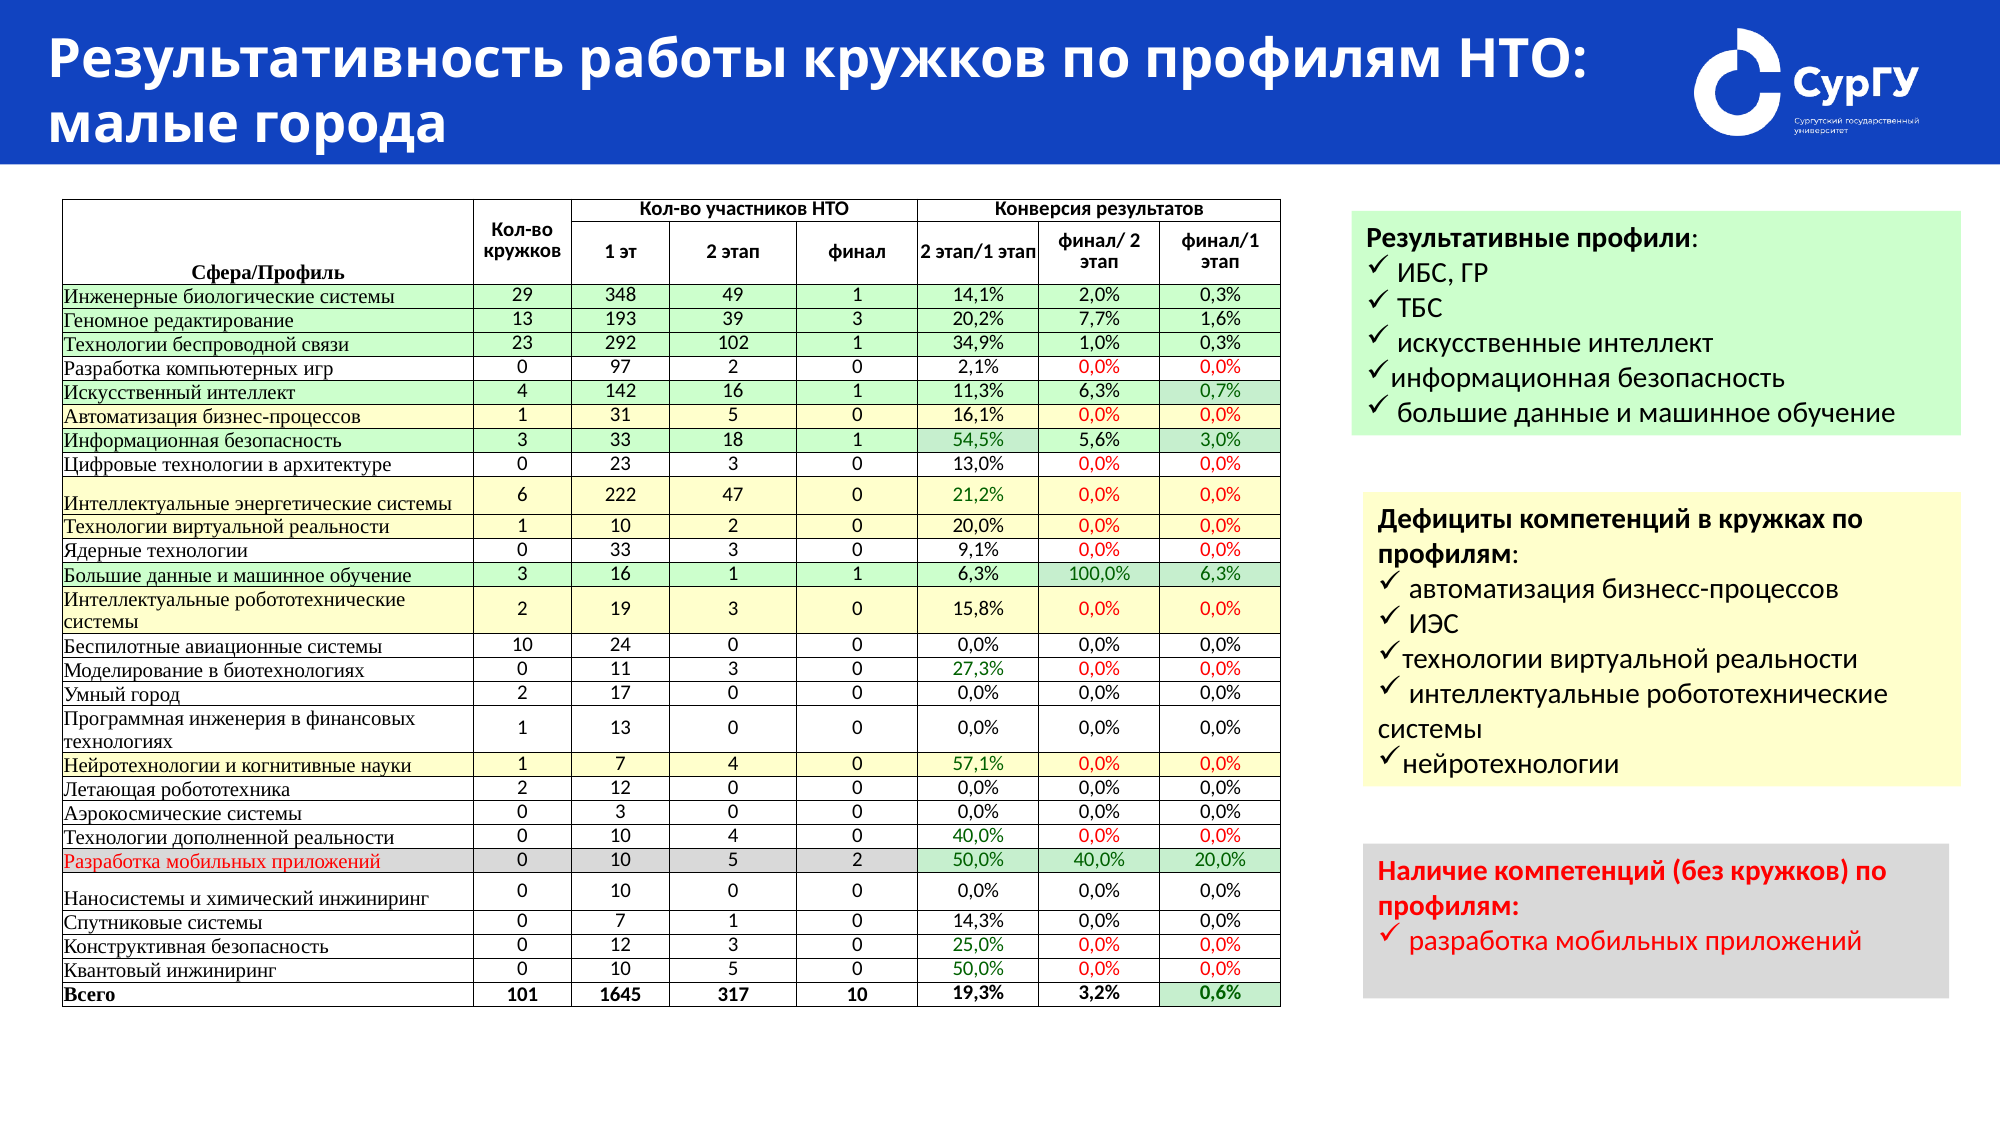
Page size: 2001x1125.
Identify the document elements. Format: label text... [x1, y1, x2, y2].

table_cell 0,0% [1160, 753, 1280, 776]
table_cell 20,0% [918, 515, 1038, 538]
table_cell 0 [797, 658, 917, 681]
table_cell 0,0% [1160, 477, 1280, 514]
table_cell 292 [572, 333, 669, 356]
table_cell 1 [797, 429, 917, 452]
table_cell 50,0% [918, 849, 1038, 872]
table_cell 0,3% [1160, 333, 1280, 356]
table_cell 3 [670, 453, 796, 476]
table_cell 31 [572, 405, 669, 428]
table_cell 2 [474, 682, 571, 705]
table_cell 0 [474, 959, 571, 982]
table_cell 1 [797, 333, 917, 356]
table_cell Геномное редактирование [63, 309, 473, 332]
table_cell 0,0% [1160, 539, 1280, 562]
table_cell 0 [474, 357, 571, 380]
table_cell 2 [474, 777, 571, 800]
table_cell Технологии беспроводной связи [63, 333, 473, 356]
table_cell Аэрокосмические системы [63, 801, 473, 824]
table_cell 0,0% [1039, 801, 1159, 824]
table_cell 3,0% [1160, 429, 1280, 452]
table_cell 13 [572, 706, 669, 752]
table_cell финал/1 этап [1160, 222, 1280, 284]
table_cell 0,0% [1039, 357, 1159, 380]
table_header Кол-во участников НТО [572, 200, 917, 221]
table_cell Разработка компьютерных игр [63, 357, 473, 380]
table_cell 33 [572, 539, 669, 562]
table_cell 2,0% [1039, 285, 1159, 308]
table_cell 10 [572, 873, 669, 910]
table_cell 0 [670, 682, 796, 705]
table_cell 0,0% [1160, 959, 1280, 982]
table_cell 5 [670, 849, 796, 872]
table_cell 0,0% [1160, 453, 1280, 476]
table_cell 3 [572, 801, 669, 824]
table_cell Инженерные биологические системы [63, 285, 473, 308]
table_cell 23 [474, 333, 571, 356]
table_cell 15,8% [918, 587, 1038, 633]
table_header Сфера/Профиль [63, 200, 473, 284]
table_cell 7 [572, 753, 669, 776]
table_cell 3 [670, 658, 796, 681]
table_cell 0 [797, 753, 917, 776]
table_cell 0 [797, 825, 917, 848]
table_cell 16 [572, 563, 669, 586]
table_cell 0 [670, 777, 796, 800]
table_cell 19,3% [918, 983, 1038, 1006]
table_cell 27,3% [918, 658, 1038, 681]
table_cell 20,0% [1160, 849, 1280, 872]
table_cell 34,9% [918, 333, 1038, 356]
table_header Кол-во кружков [474, 200, 571, 284]
table_cell 0 [797, 453, 917, 476]
table_cell 40,0% [918, 825, 1038, 848]
table_cell 0 [474, 873, 571, 910]
table_cell 7 [572, 911, 669, 934]
table_cell 0 [797, 357, 917, 380]
table_cell Моделирование в биотехнологиях [63, 658, 473, 681]
table_cell 0 [474, 825, 571, 848]
table_cell 0,0% [1039, 706, 1159, 752]
table_cell 20,2% [918, 309, 1038, 332]
table_cell 0,0% [1039, 587, 1159, 633]
table_cell 0,0% [1160, 405, 1280, 428]
table_cell 2 [670, 357, 796, 380]
table_cell 0,0% [1160, 825, 1280, 848]
text_box Результативные профили: ИБС, ГР ТБС искусственные интеллект информационная безопасность большие данные и машинное обучение [1351, 210, 1961, 436]
table_cell 1 эт [572, 222, 669, 284]
table_cell 0,0% [1039, 477, 1159, 514]
table_cell 12 [572, 777, 669, 800]
table_cell 0,0% [1160, 873, 1280, 910]
table_cell 0,0% [1160, 357, 1280, 380]
table_cell 0,0% [1160, 706, 1280, 752]
table_cell 0 [797, 911, 917, 934]
table_cell 0 [474, 539, 571, 562]
table_cell 0 [797, 539, 917, 562]
table_cell 16,1% [918, 405, 1038, 428]
table_cell 142 [572, 381, 669, 404]
table_cell 9,1% [918, 539, 1038, 562]
table_cell 0 [474, 801, 571, 824]
table_cell 39 [670, 309, 796, 332]
table_cell 1,0% [1039, 333, 1159, 356]
text_box Дефициты компетенций в кружках по профилям: автоматизация бизнесс-процессов ИЭС технологии виртуальной реальности интеллектуальные робототехнические системы нейротехнологии [1363, 492, 1961, 787]
table_cell 1 [797, 563, 917, 586]
table_cell 0,0% [1039, 959, 1159, 982]
table_cell 54,5% [918, 429, 1038, 452]
table_cell Беспилотные авиационные системы [63, 634, 473, 657]
table_cell 0,0% [918, 873, 1038, 910]
table_cell 3 [474, 563, 571, 586]
table_cell 0,7% [1160, 381, 1280, 404]
table_cell 4 [670, 825, 796, 848]
table_cell 0,0% [1039, 539, 1159, 562]
table_cell 0 [670, 706, 796, 752]
table_cell 18 [670, 429, 796, 452]
table_cell Информационная безопасность [63, 429, 473, 452]
table_cell Большие данные и машинное обучение [63, 563, 473, 586]
table_cell 1 [797, 285, 917, 308]
table_cell 101 [474, 983, 571, 1006]
table_cell 3,2% [1039, 983, 1159, 1006]
table_cell Квантовый инжиниринг [63, 959, 473, 982]
table_cell 317 [670, 983, 796, 1006]
table_cell 12 [572, 935, 669, 958]
table_cell 13,0% [918, 453, 1038, 476]
table_cell 193 [572, 309, 669, 332]
table_cell Умный город [63, 682, 473, 705]
table_cell Нейротехнологии и когнитивные науки [63, 753, 473, 776]
table_cell 0,0% [1160, 935, 1280, 958]
table_cell 0 [670, 873, 796, 910]
table_cell 3 [670, 587, 796, 633]
table_cell 0,3% [1160, 285, 1280, 308]
table_cell 29 [474, 285, 571, 308]
table_cell 0 [670, 801, 796, 824]
table_cell 2 [474, 587, 571, 633]
table_cell 0,0% [1039, 658, 1159, 681]
table_cell 24 [572, 634, 669, 657]
table_cell 1645 [572, 983, 669, 1006]
table_cell Ядерные технологии [63, 539, 473, 562]
table_cell 0 [797, 682, 917, 705]
table_cell 0,0% [1039, 777, 1159, 800]
text_box Результативность работы кружков по профилям НТО: малые города [27, 13, 1655, 163]
table_cell 0 [797, 873, 917, 910]
table_cell 21,2% [918, 477, 1038, 514]
table_cell финал/ 2 этап [1039, 222, 1159, 284]
table_cell Летающая робототехника [63, 777, 473, 800]
table_cell Автоматизация бизнес-процессов [63, 405, 473, 428]
table_cell 5,6% [1039, 429, 1159, 452]
table_cell 17 [572, 682, 669, 705]
table_cell 16 [670, 381, 796, 404]
table_cell финал [797, 222, 917, 284]
table_cell Интеллектуальные робототехнические системы [63, 587, 473, 633]
table_cell 6 [474, 477, 571, 514]
table_cell 0 [474, 658, 571, 681]
table_cell Технологии дополненной реальности [63, 825, 473, 848]
table_cell 10 [572, 515, 669, 538]
table_cell 50,0% [918, 959, 1038, 982]
table_cell 0 [474, 935, 571, 958]
table_cell 0 [797, 477, 917, 514]
table_cell Программная инженерия в финансовых технологиях [63, 706, 473, 752]
table_cell 97 [572, 357, 669, 380]
table_cell 0,6% [1160, 983, 1280, 1006]
table_cell 0,0% [1039, 935, 1159, 958]
table_cell 0,0% [1160, 587, 1280, 633]
table_cell 2 [670, 515, 796, 538]
table_cell 0,0% [1039, 515, 1159, 538]
table_cell 0,0% [918, 801, 1038, 824]
table_cell 0,0% [1160, 911, 1280, 934]
table_cell 0,0% [1160, 682, 1280, 705]
table_cell Искусственный интеллект [63, 381, 473, 404]
table_cell Спутниковые системы [63, 911, 473, 934]
table_cell 222 [572, 477, 669, 514]
text_box [0, 0, 2000, 165]
table_cell 0,0% [1039, 453, 1159, 476]
table_cell 0 [797, 777, 917, 800]
table_cell 47 [670, 477, 796, 514]
table_cell 6,3% [918, 563, 1038, 586]
table_cell 1,6% [1160, 309, 1280, 332]
table_cell 1 [474, 405, 571, 428]
table_cell 0,0% [918, 777, 1038, 800]
table_cell 0 [474, 911, 571, 934]
table_cell 3 [670, 935, 796, 958]
table_cell 0 [797, 706, 917, 752]
table_cell 0 [797, 405, 917, 428]
table_cell 0,0% [918, 706, 1038, 752]
table_cell 1 [670, 563, 796, 586]
table_cell 11,3% [918, 381, 1038, 404]
table_cell 0 [797, 801, 917, 824]
table_cell 348 [572, 285, 669, 308]
table_cell 19 [572, 587, 669, 633]
table_cell 0,0% [918, 682, 1038, 705]
table_cell 0 [474, 849, 571, 872]
table_cell 0 [670, 634, 796, 657]
table_cell 0,0% [1039, 825, 1159, 848]
table_cell 4 [474, 381, 571, 404]
table_cell 2,1% [918, 357, 1038, 380]
table_cell 0 [474, 453, 571, 476]
table_cell Интеллектуальные энергетические системы [63, 477, 473, 514]
table_cell 0,0% [1039, 634, 1159, 657]
table_cell 0 [797, 935, 917, 958]
table_cell 2 этап [670, 222, 796, 284]
table_cell 40,0% [1039, 849, 1159, 872]
table_cell 0 [797, 634, 917, 657]
table_cell 6,3% [1160, 563, 1280, 586]
table_cell 1 [797, 381, 917, 404]
table_cell 1 [474, 753, 571, 776]
table_cell 2 [797, 849, 917, 872]
table_cell 0,0% [1160, 801, 1280, 824]
table_cell Разработка мобильных приложений [63, 849, 473, 872]
table_cell 3 [797, 309, 917, 332]
table_cell 3 [670, 539, 796, 562]
table_cell 1 [474, 515, 571, 538]
table_cell 49 [670, 285, 796, 308]
table_cell 0,0% [1160, 634, 1280, 657]
table_cell 100,0% [1039, 563, 1159, 586]
table_cell Цифровые технологии в архитектуре [63, 453, 473, 476]
table_cell 0 [797, 959, 917, 982]
table_cell Наносистемы и химический инжиниринг [63, 873, 473, 910]
table_cell 0 [797, 515, 917, 538]
table_cell Всего [63, 983, 473, 1006]
table_cell 13 [474, 309, 571, 332]
table_cell 0,0% [1160, 515, 1280, 538]
table_cell 2 этап/1 этап [918, 222, 1038, 284]
table_cell 10 [572, 959, 669, 982]
table_header Конверсия результатов [918, 200, 1280, 221]
table_cell 102 [670, 333, 796, 356]
table_cell 1 [670, 911, 796, 934]
table_cell 23 [572, 453, 669, 476]
table_cell 0,0% [1160, 658, 1280, 681]
table_cell 0,0% [1039, 911, 1159, 934]
table_cell 10 [797, 983, 917, 1006]
table_cell 10 [572, 825, 669, 848]
table_cell 5 [670, 405, 796, 428]
table_cell 1 [474, 706, 571, 752]
table_cell 7,7% [1039, 309, 1159, 332]
table_cell 0,0% [918, 634, 1038, 657]
table_cell 0,0% [1160, 777, 1280, 800]
table_cell 6,3% [1039, 381, 1159, 404]
picture [1694, 28, 1919, 136]
table_cell 3 [474, 429, 571, 452]
table_cell 25,0% [918, 935, 1038, 958]
table_cell 5 [670, 959, 796, 982]
table_cell 14,3% [918, 911, 1038, 934]
table_cell Технологии виртуальной реальности [63, 515, 473, 538]
table_cell 0,0% [1039, 753, 1159, 776]
table_cell 0,0% [1039, 682, 1159, 705]
table_cell 57,1% [918, 753, 1038, 776]
table_cell 4 [670, 753, 796, 776]
table_cell 0,0% [1039, 405, 1159, 428]
table_cell Конструктивная безопасность [63, 935, 473, 958]
table_cell 11 [572, 658, 669, 681]
text_box Наличие компетенций (без кружков) по профилям: разработка мобильных приложений [1363, 843, 1950, 999]
table_cell 33 [572, 429, 669, 452]
table_cell 14,1% [918, 285, 1038, 308]
table_cell 0 [797, 587, 917, 633]
table_cell 10 [572, 849, 669, 872]
table_cell 10 [474, 634, 571, 657]
table_cell 0,0% [1039, 873, 1159, 910]
